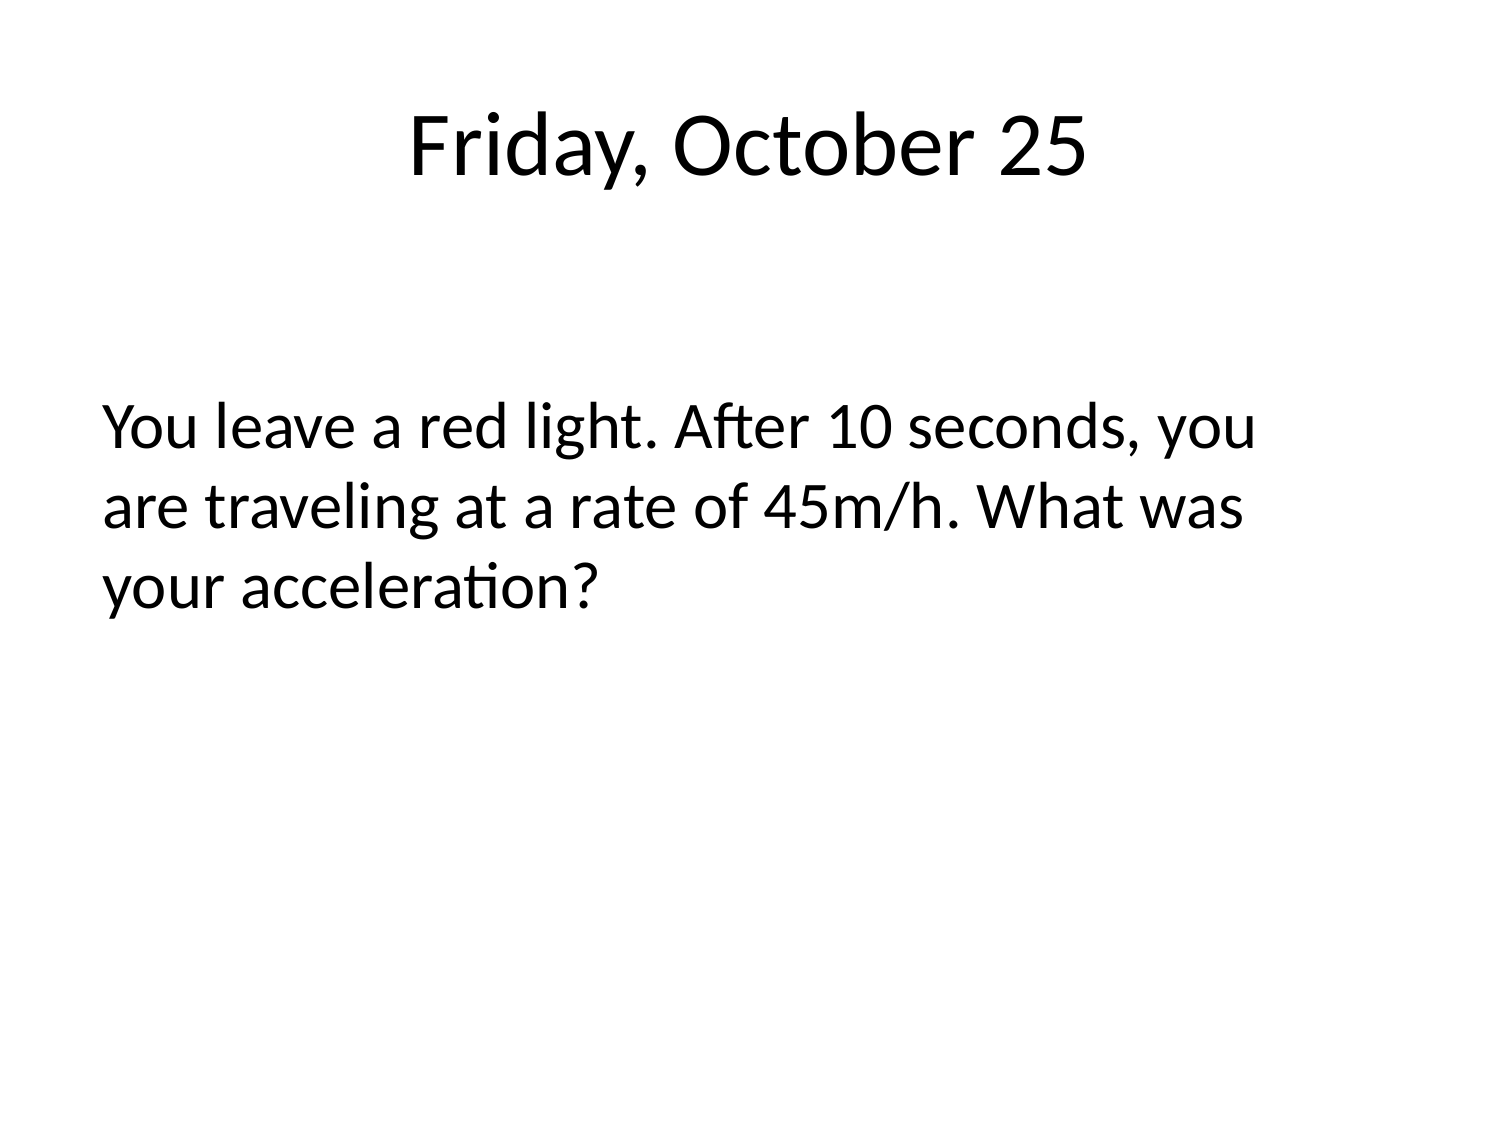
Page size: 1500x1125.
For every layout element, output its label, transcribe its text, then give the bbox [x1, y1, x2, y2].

title Friday, October 25 [75, 45, 1425, 233]
text_box You leave a red light. After 10 seconds, you are traveling at a rate of 45m/h. What was your acceleration? [87, 374, 1350, 630]
